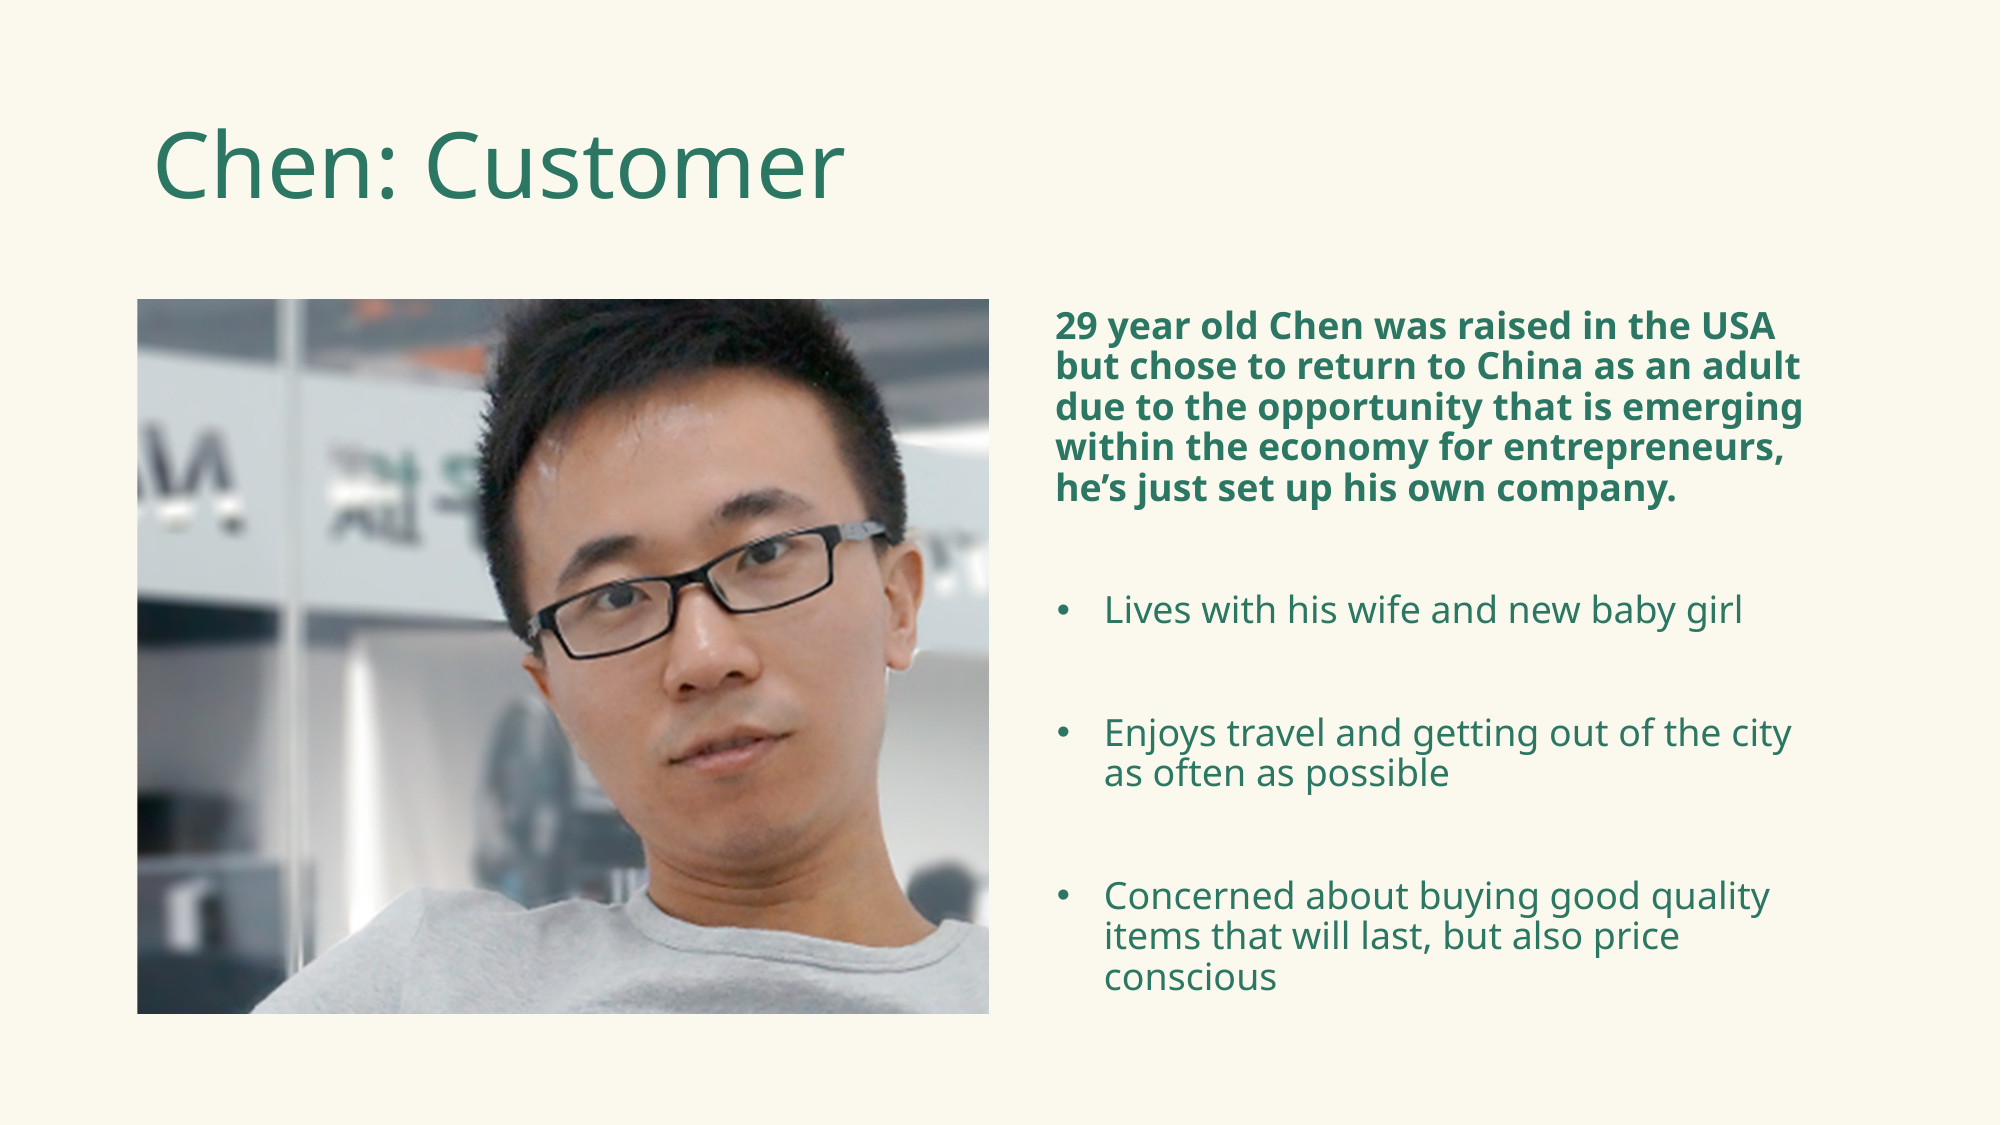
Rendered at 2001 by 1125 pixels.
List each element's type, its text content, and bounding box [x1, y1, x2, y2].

title Chen: Customer [137, 59, 1674, 278]
picture [137, 299, 989, 1014]
list 29 year old Chen was raised in the USA but chose to return to China as an adult due to the opportunity that is emerging within the economy for entrepreneurs, he’s just set up his own company. Lives with his wife and new baby girl Enjoys travel and getting out of the city as often as possible Concerned about buying good quality items that will last, but also price conscious [1040, 299, 1891, 1014]
